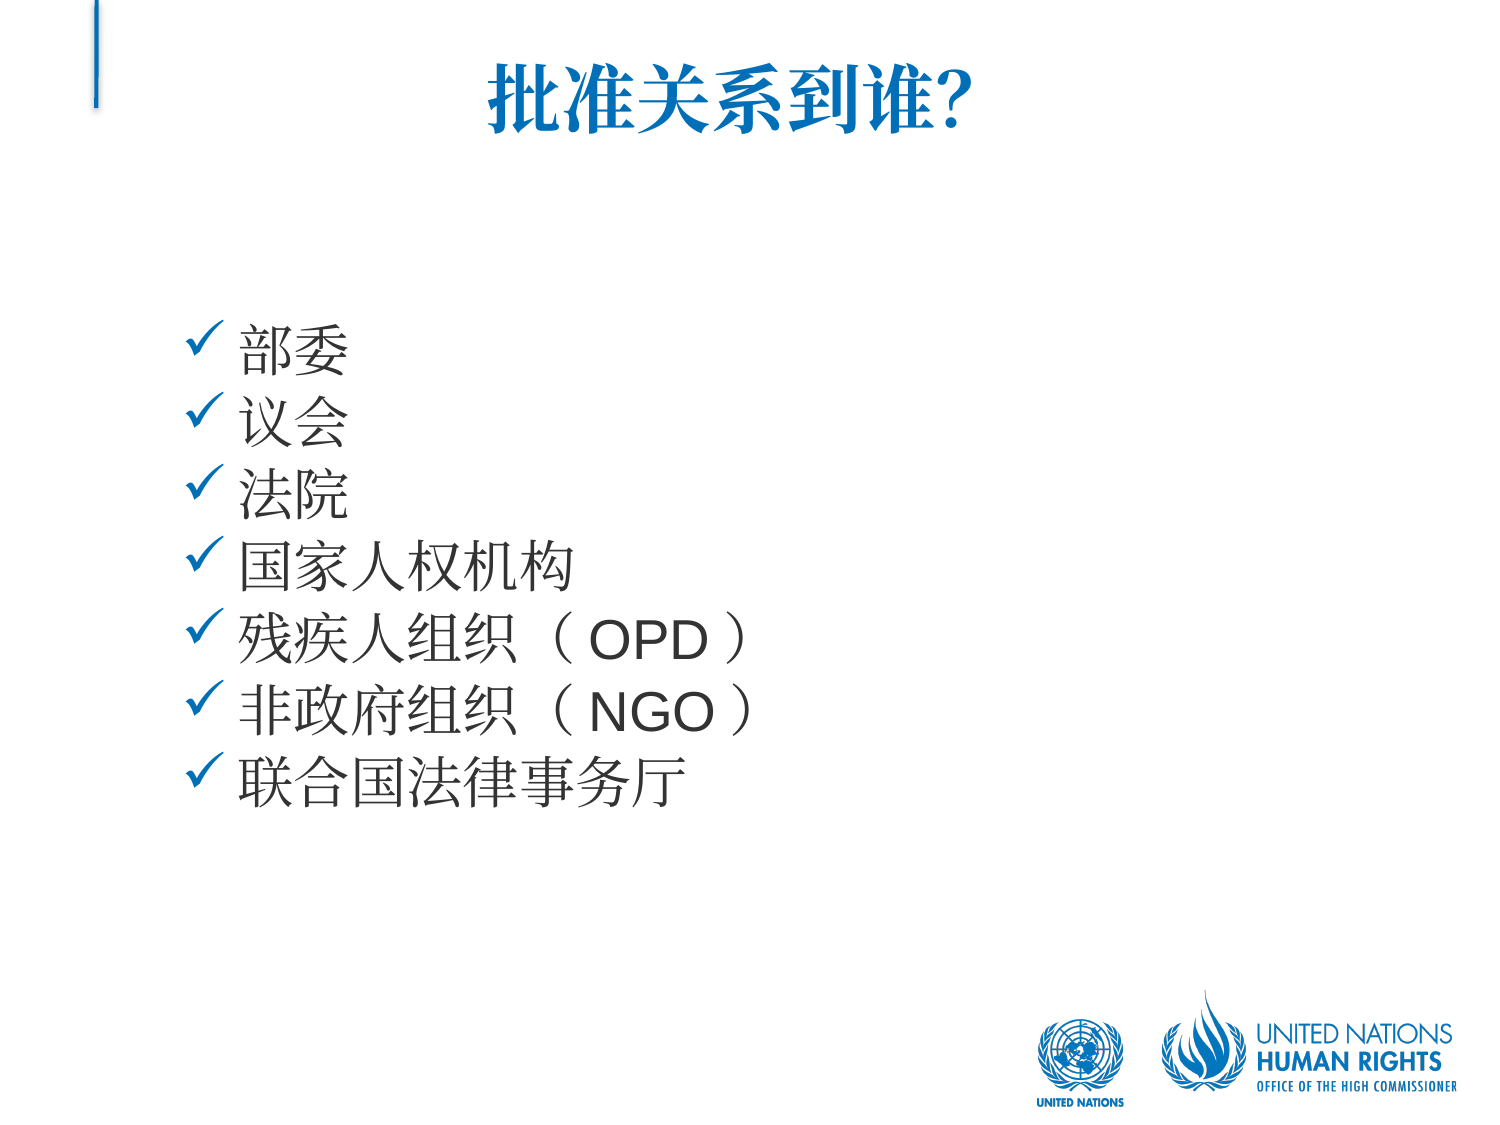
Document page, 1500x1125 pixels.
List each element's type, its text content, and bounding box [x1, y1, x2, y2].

text_box 部委 议会 法院 国家人权机构 残疾人组织（OPD） 非政府组织（NGO） 联合国法律事务厅 [166, 236, 1325, 983]
title 批准关系到谁？ [62, 45, 1437, 224]
picture [1037, 990, 1457, 1107]
